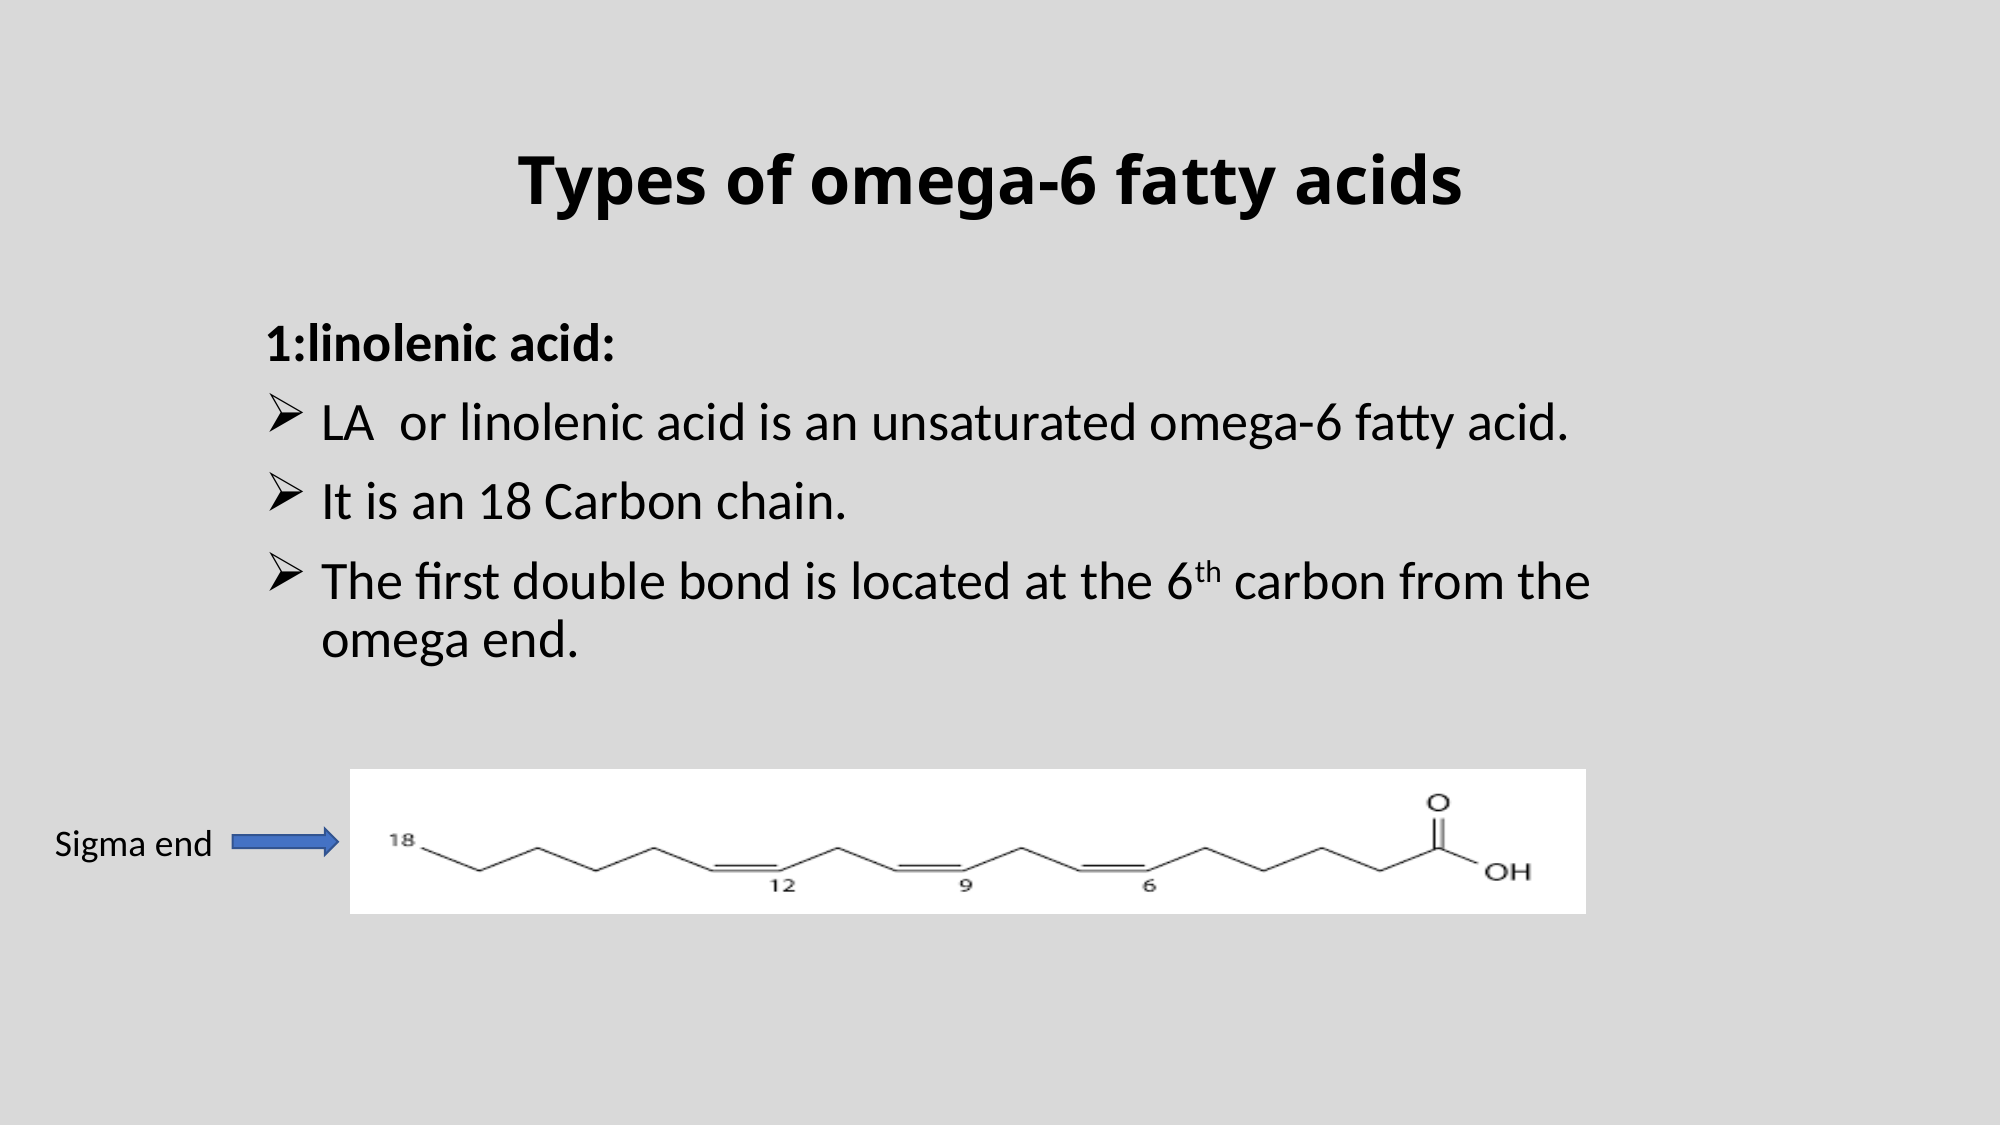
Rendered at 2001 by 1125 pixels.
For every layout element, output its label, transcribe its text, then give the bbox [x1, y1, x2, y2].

text_box [231, 826, 340, 858]
text_box Sigma end [40, 811, 257, 872]
subtitle 1:linolenic acid: LA or linolenic acid is an unsaturated omega-6 fatty acid. It is an 18 Carbon chain. The first double bond is located at the 6th carbon from the omega end. [249, 306, 1750, 1052]
title Types of omega-6 fatty acids [249, 73, 1750, 227]
picture [350, 769, 1586, 914]
